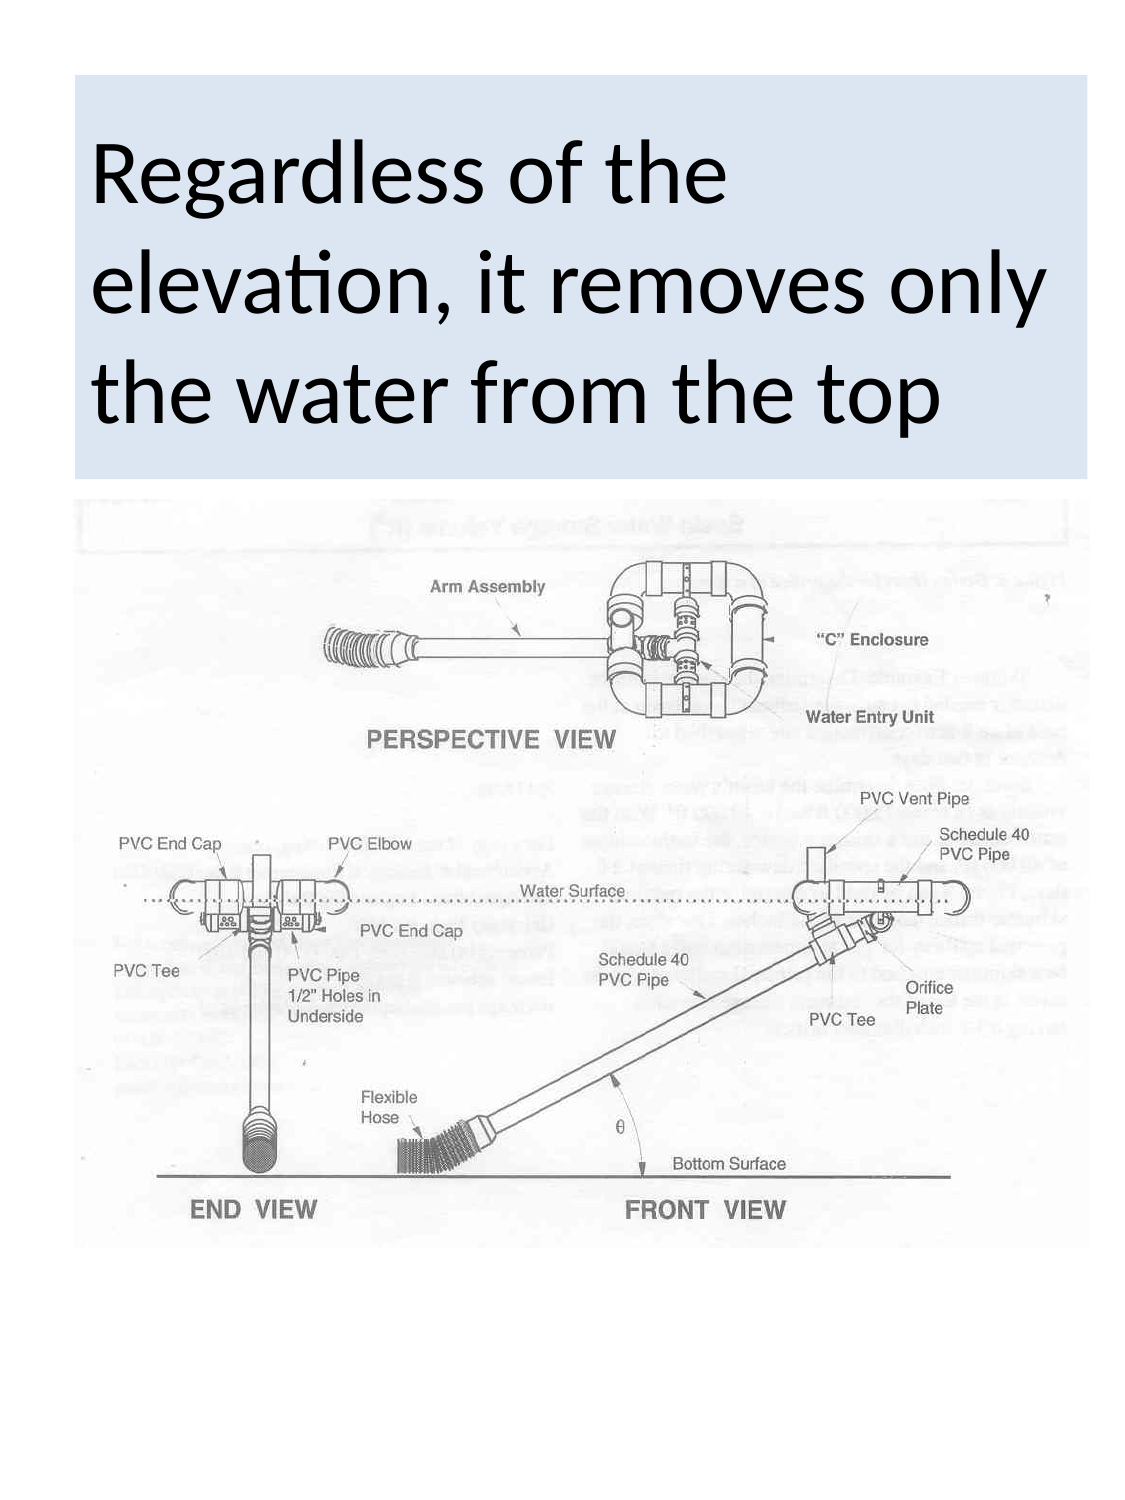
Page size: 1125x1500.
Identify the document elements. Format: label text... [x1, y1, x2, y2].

title Regardless of the elevation, it removes only the water from the top [75, 75, 1088, 480]
picture [73, 499, 1090, 1249]
